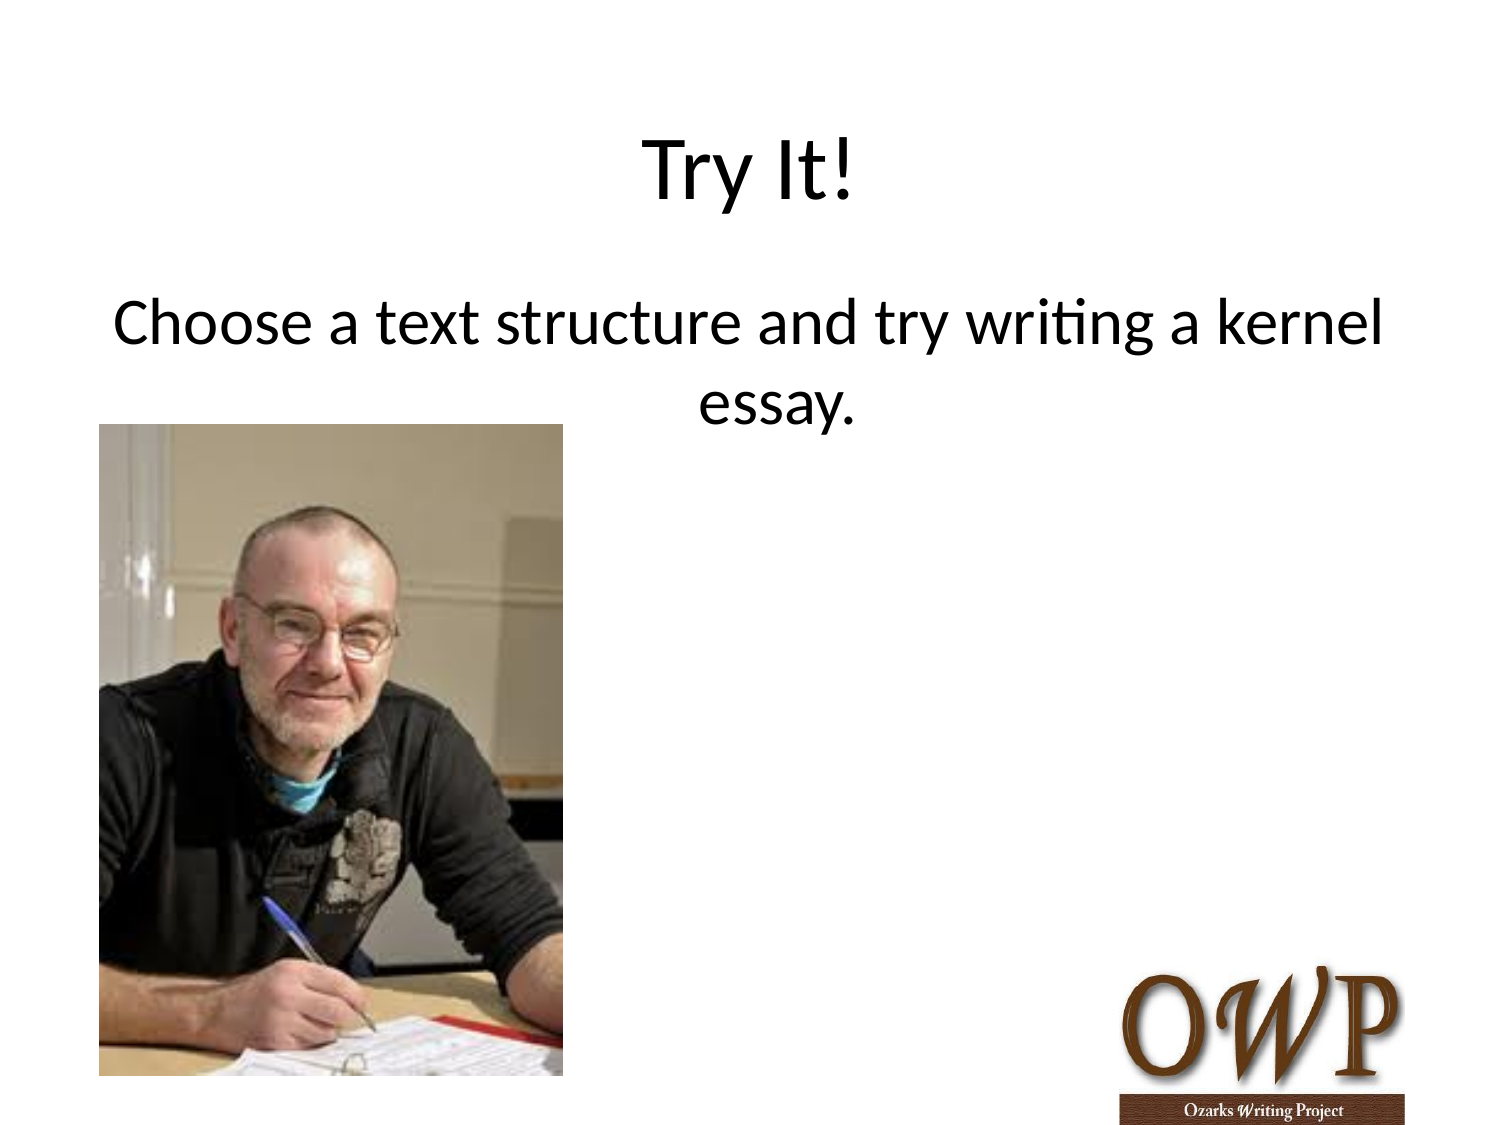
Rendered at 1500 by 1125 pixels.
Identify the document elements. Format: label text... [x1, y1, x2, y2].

title Try It! [74, 44, 1426, 233]
picture [99, 424, 563, 1077]
picture [1119, 957, 1405, 1125]
list Choose a text structure and try writing a kernel essay. [74, 262, 1426, 1078]
